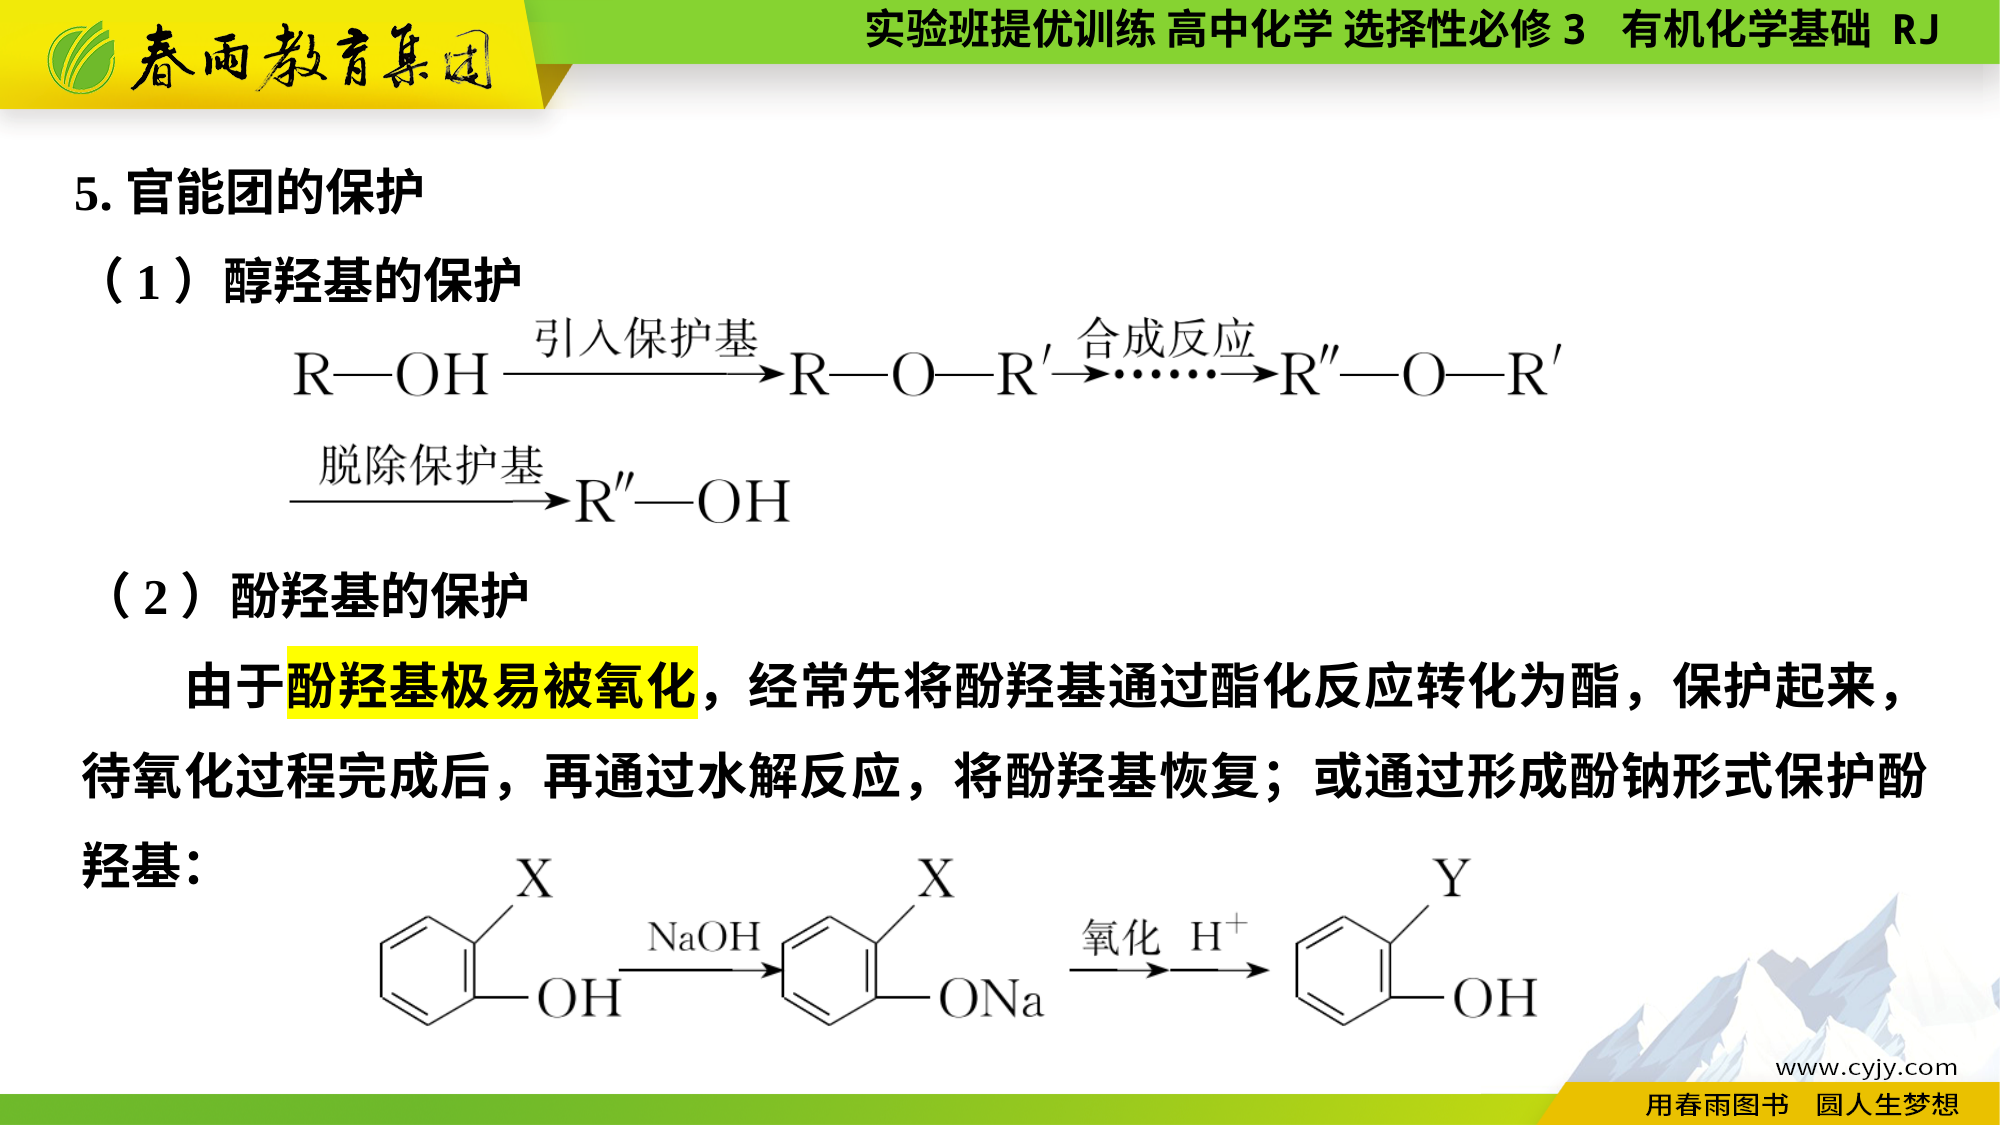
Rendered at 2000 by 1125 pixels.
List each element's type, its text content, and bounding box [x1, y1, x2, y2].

list 5.官能团的保护 （1）醇羟基的保护 [59, 122, 1944, 308]
picture [0, 0, 2000, 1125]
text_box （2）酚羟基的保护 由于酚羟基极易被氧化，经常先将酚羟基通过酯化反应转化为酯，保护起来，待氧化过程完成后，再通过水解反应，将酚羟基恢复；或通过形成酚钠形式保护酚羟基： [66, 527, 1944, 902]
